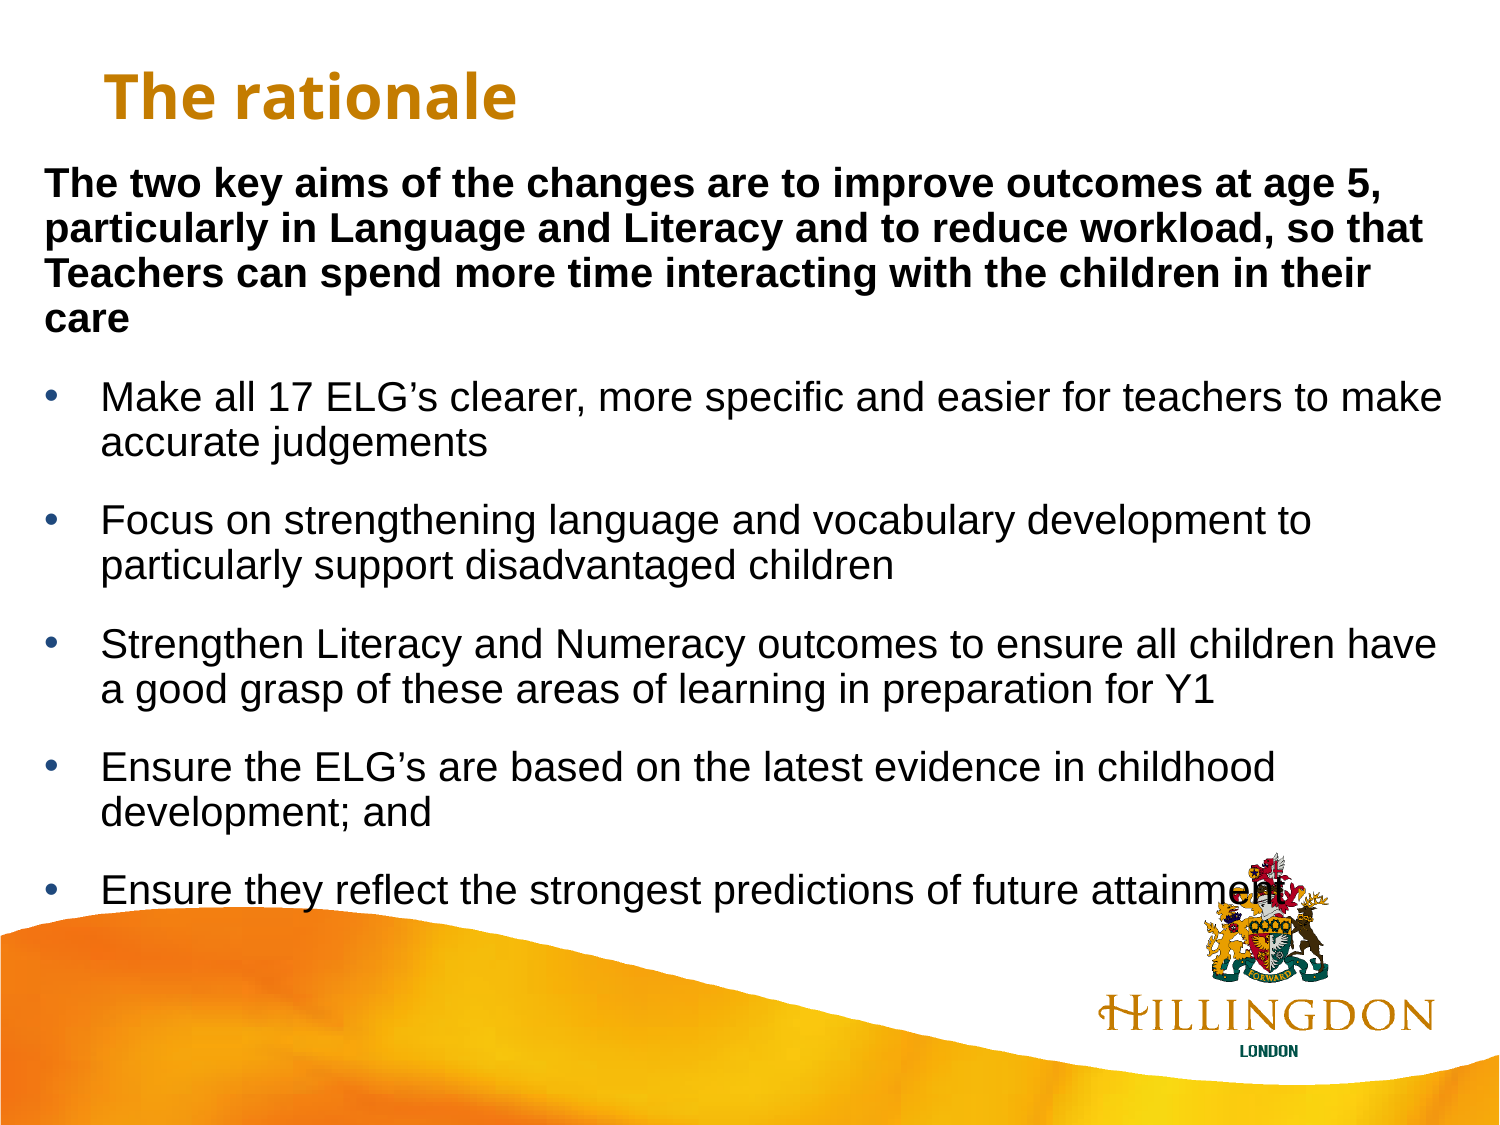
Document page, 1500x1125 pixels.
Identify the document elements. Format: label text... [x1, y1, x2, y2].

picture [0, 0, 1500, 1125]
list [112, 486, 1388, 676]
text_box The two key aims of the changes are to improve outcomes at age 5, particularly in Language and Literacy and to reduce workload, so that Teachers can spend more time interacting with the children in their care Make all 17 ELG’s clearer, more specific and easier for teachers to make accurate judgements Focus on strengthening language and vocabulary development to particularly support disadvantaged children Strengthen Literacy and Numeracy outcomes to ensure all children have a good grasp of these areas of learning in preparation for Y1 Ensure the ELG’s are based on the latest evidence in childhood development; and Ensure they reflect the strongest predictions of future attainment [29, 154, 1471, 1000]
title The rationale [88, 0, 1364, 154]
